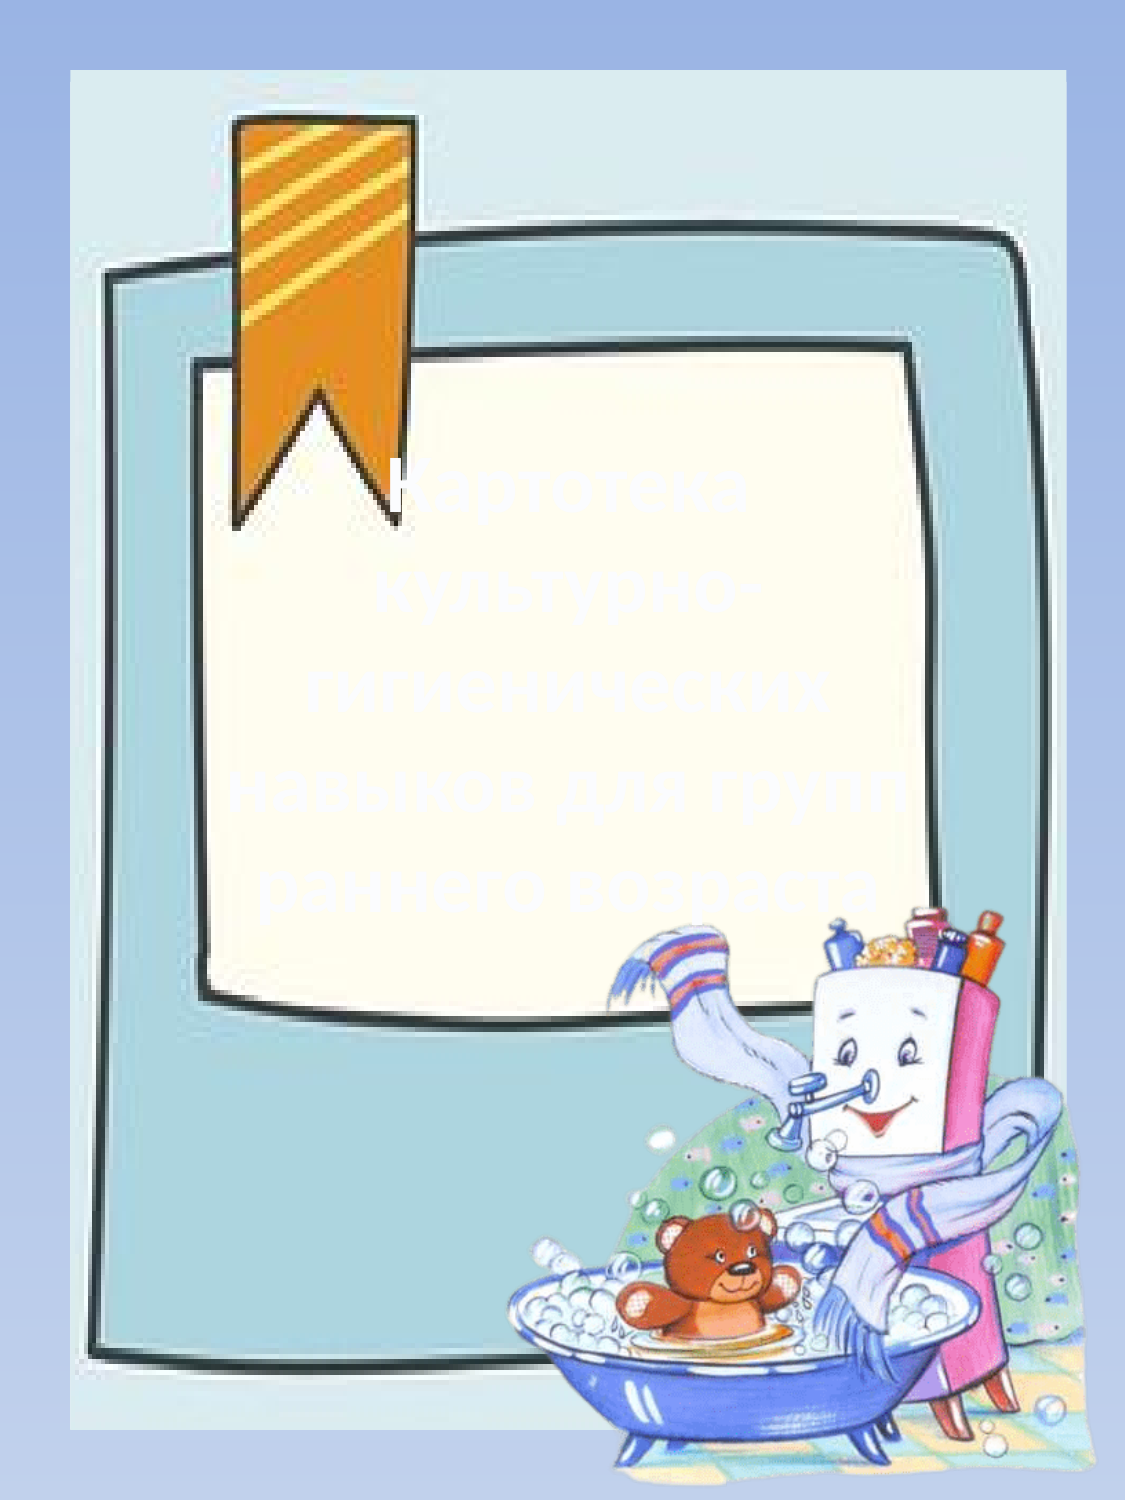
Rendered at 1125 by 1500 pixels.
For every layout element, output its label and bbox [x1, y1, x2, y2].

text_box [70, 70, 1125, 1500]
